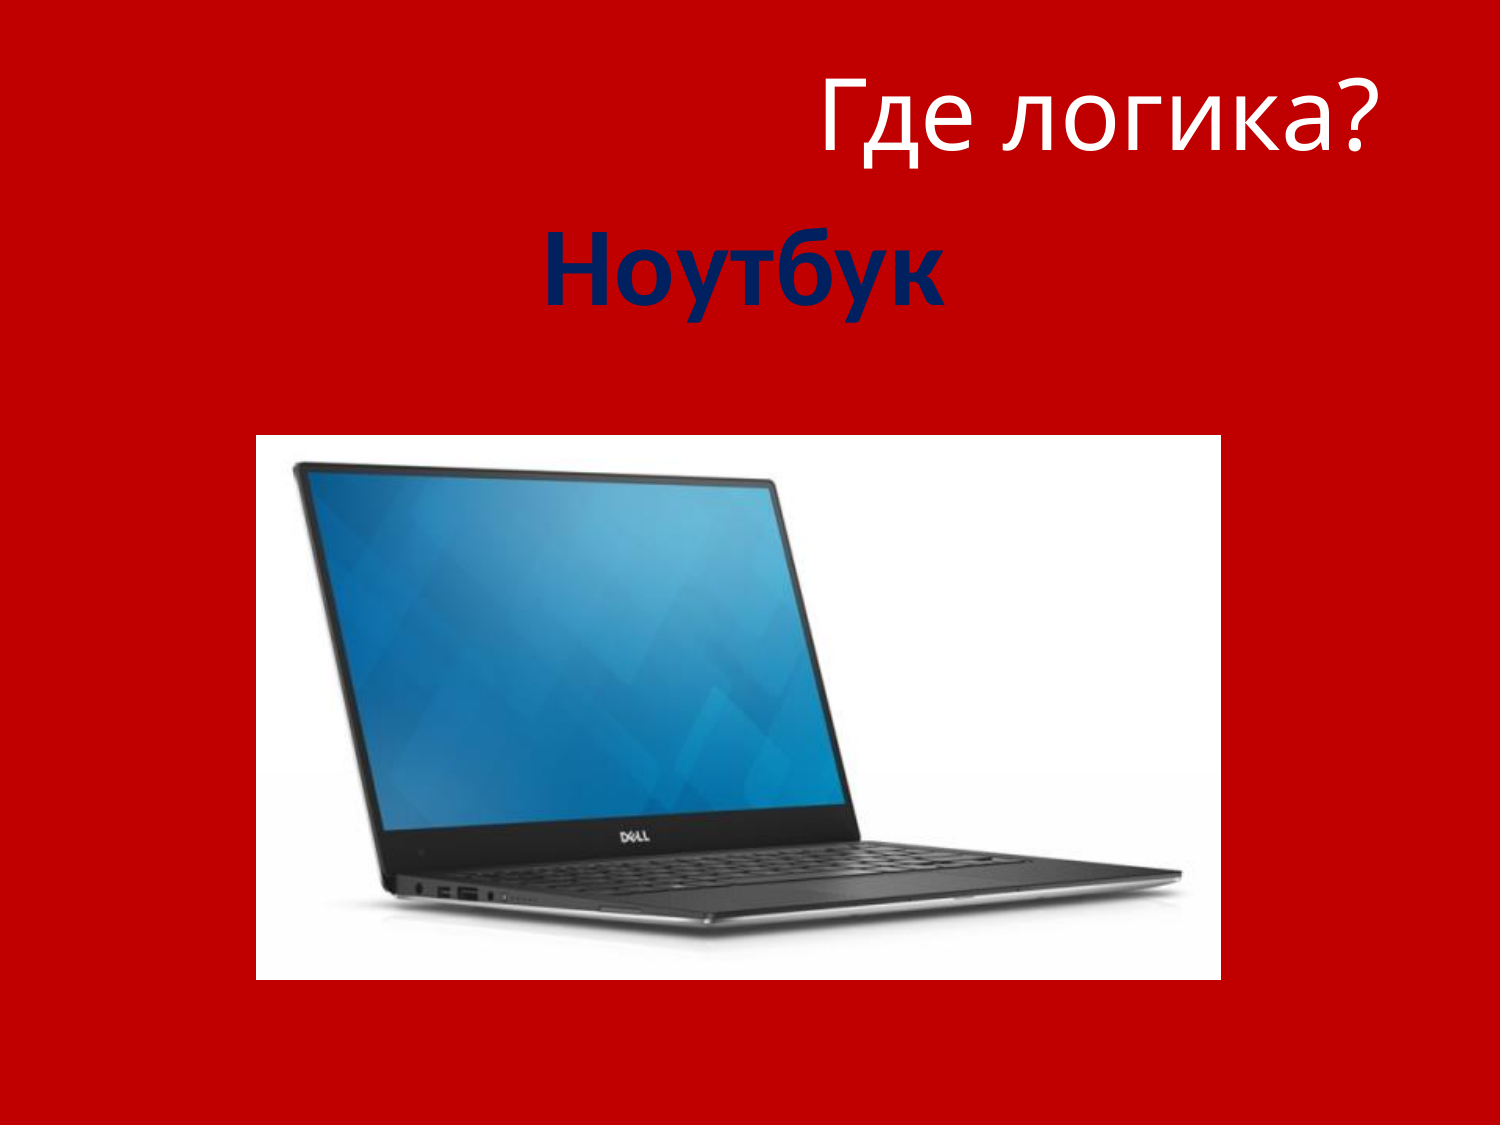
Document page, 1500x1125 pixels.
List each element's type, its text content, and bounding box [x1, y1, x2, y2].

picture [255, 435, 1221, 980]
text_box Где логика? [801, 42, 1397, 178]
title Ноутбук [525, 158, 963, 362]
